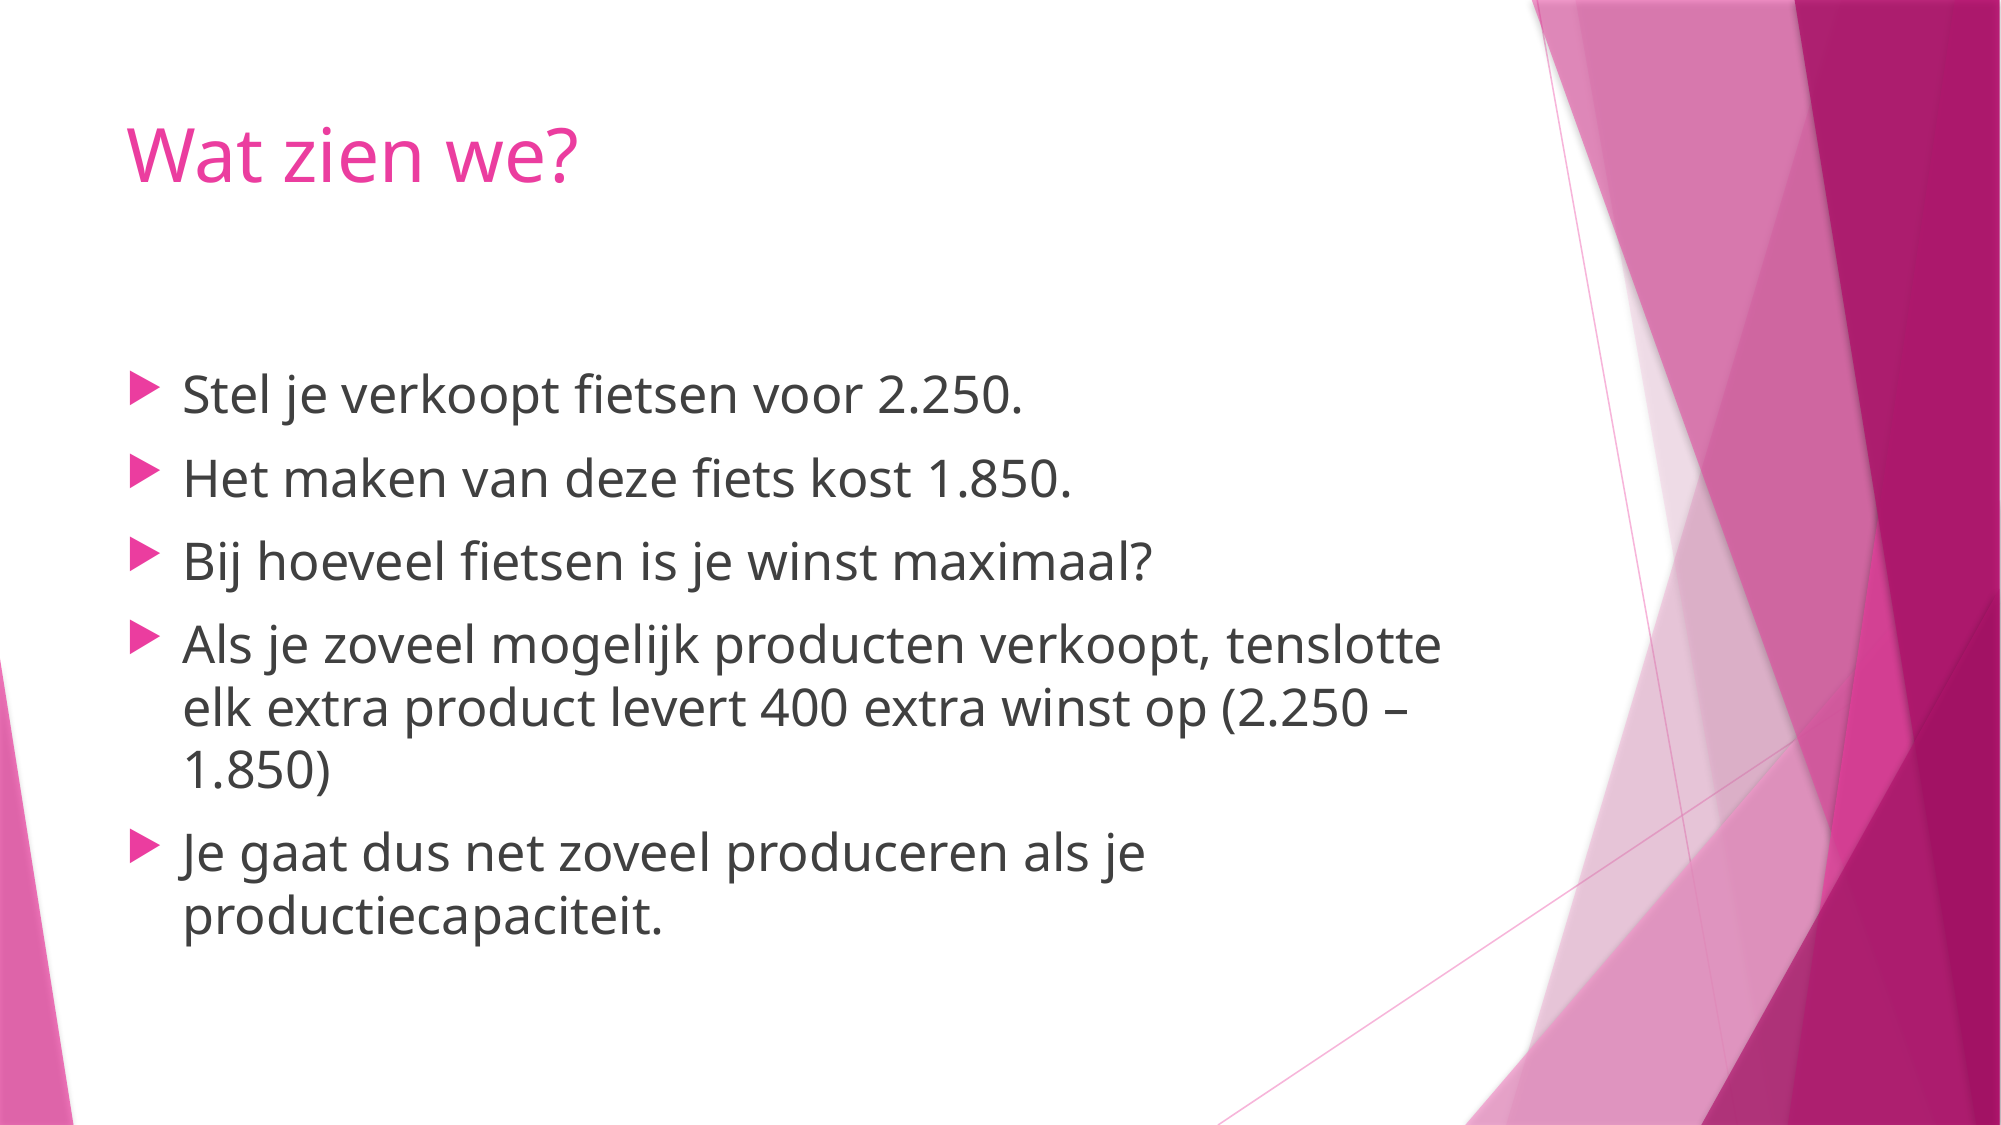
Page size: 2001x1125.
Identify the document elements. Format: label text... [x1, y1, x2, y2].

title Wat zien we? [111, 99, 1522, 317]
list Stel je verkoopt fietsen voor 2.250. Het maken van deze fiets kost 1.850. Bij hoeveel fietsen is je winst maximaal? Als je zoveel mogelijk producten verkoopt, tenslotte elk extra product levert 400 extra winst op (2.250 – 1.850) Je gaat dus net zoveel produceren als je productiecapaciteit. [111, 354, 1522, 992]
